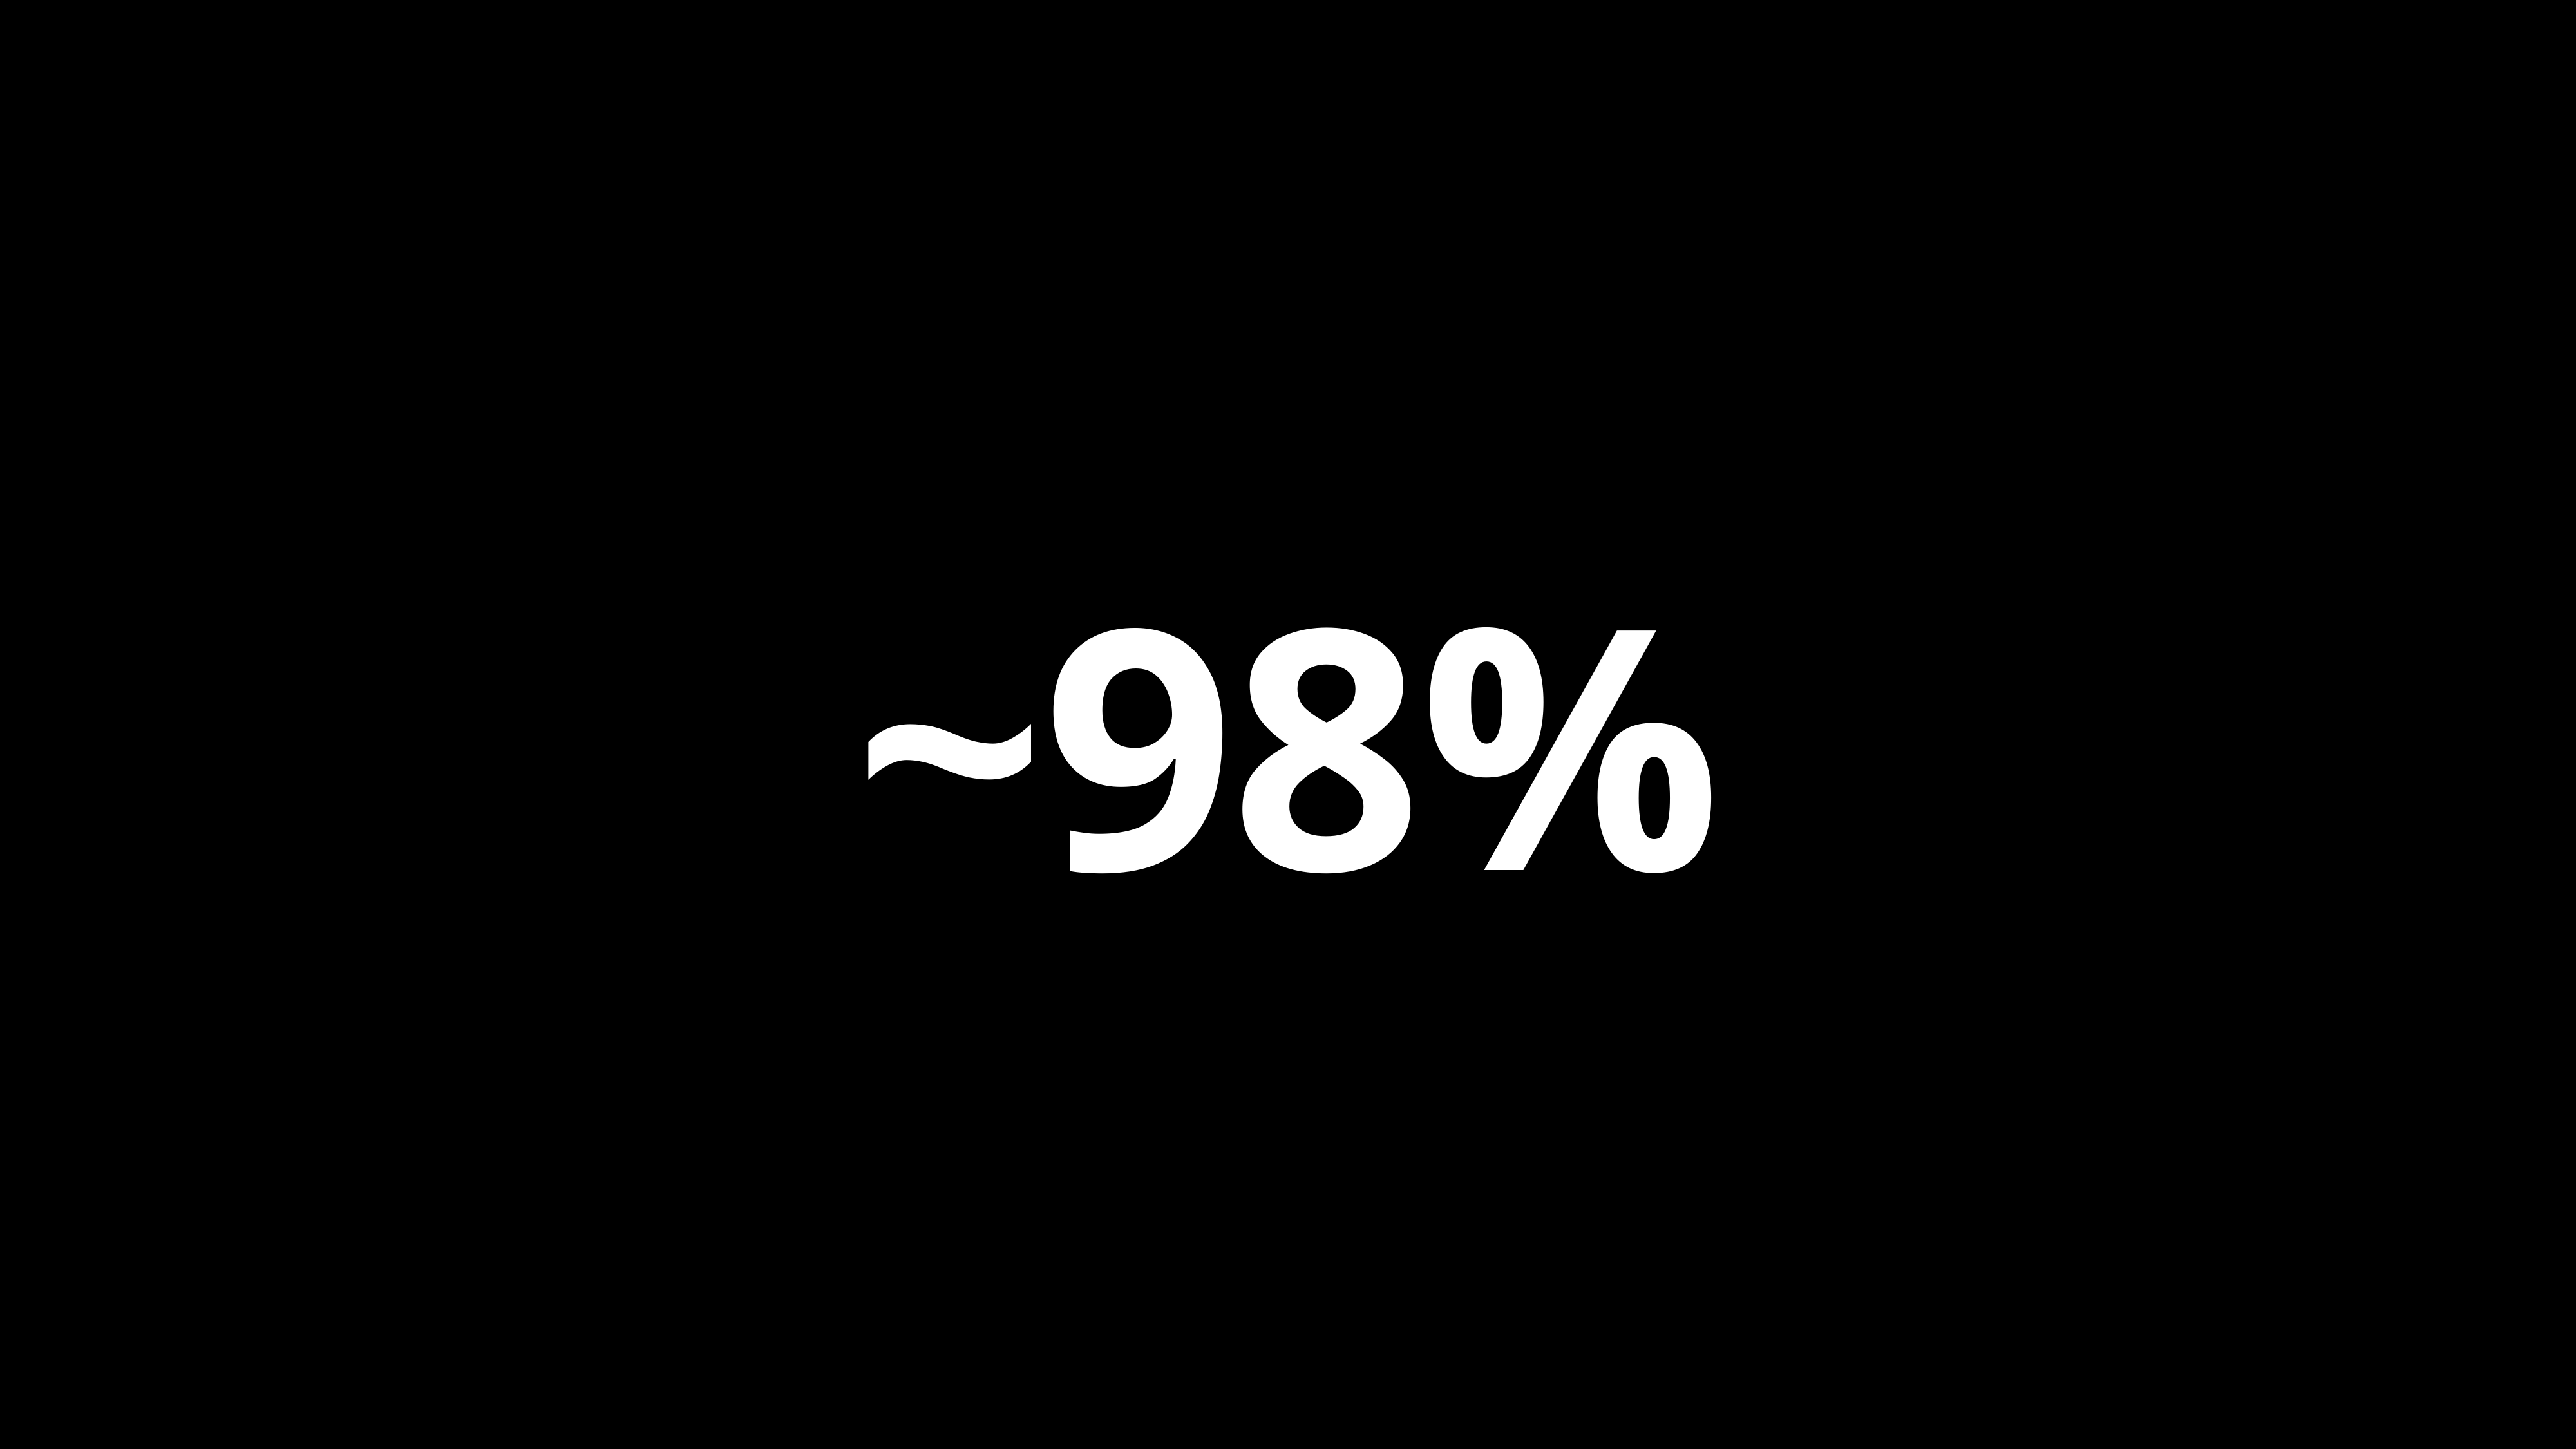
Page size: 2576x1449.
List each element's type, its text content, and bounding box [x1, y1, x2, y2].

list ~98% [127, 508, 2449, 941]
